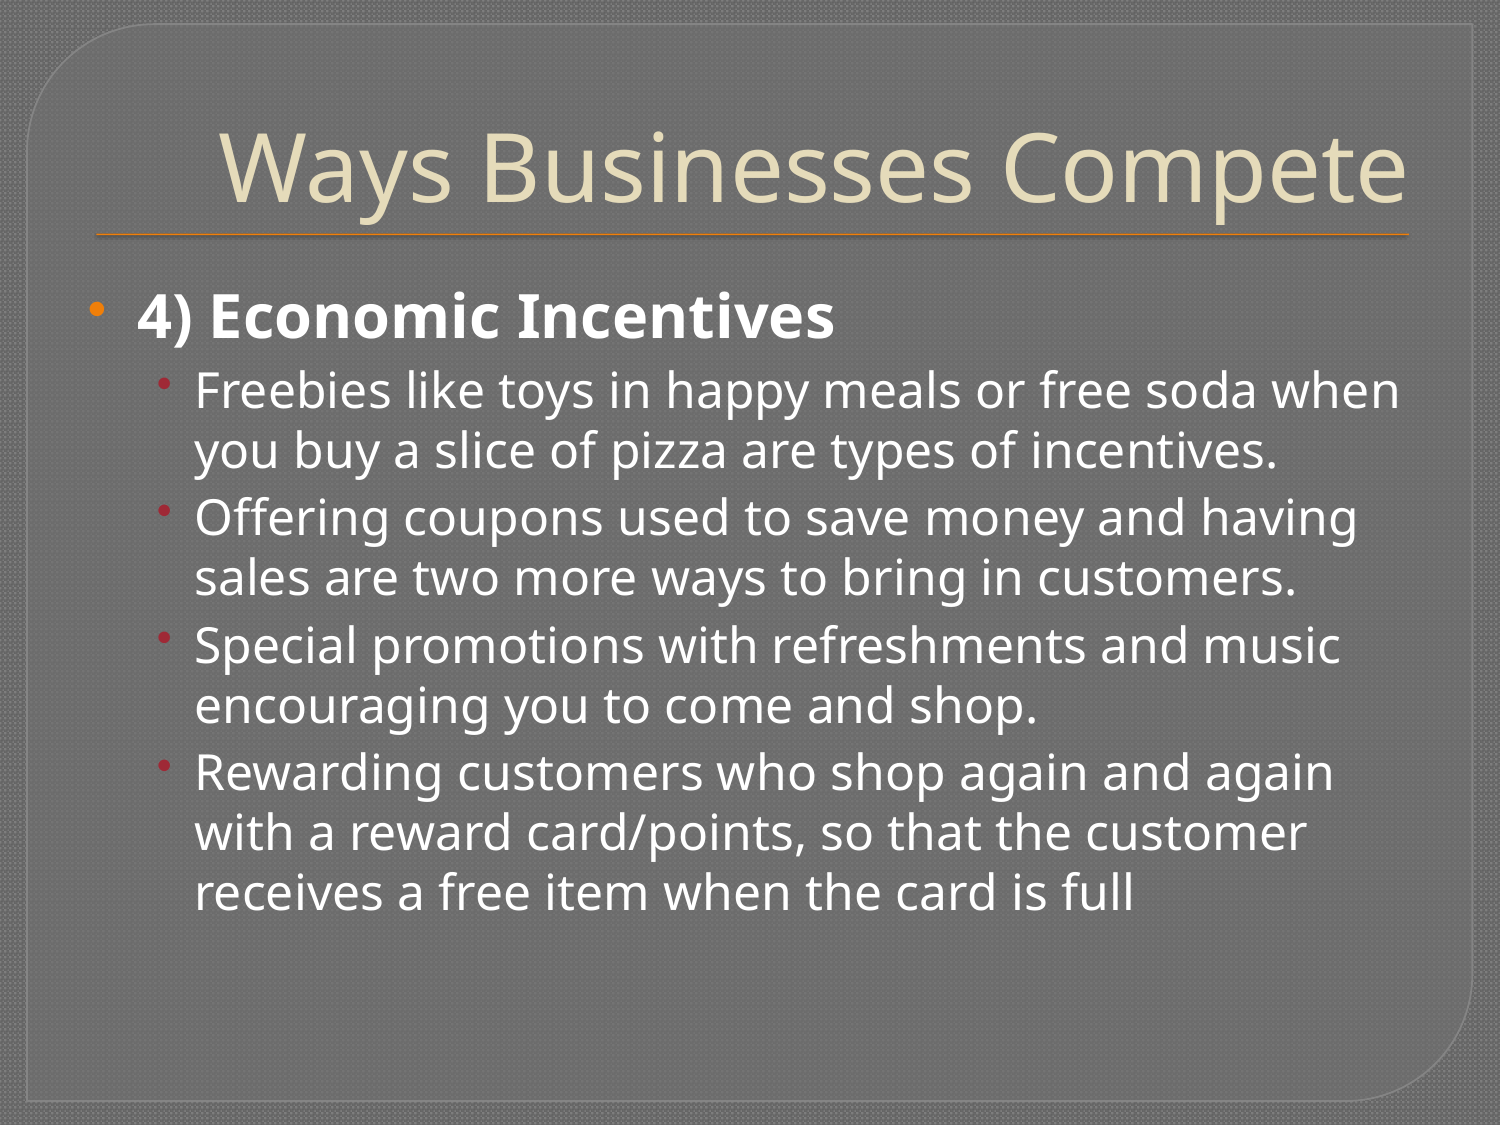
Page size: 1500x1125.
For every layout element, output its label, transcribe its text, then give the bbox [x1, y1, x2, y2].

title Ways Businesses Compete [75, 41, 1425, 230]
list 4) Economic Incentives Freebies like toys in happy meals or free soda when you buy a slice of pizza are types of incentives. Offering coupons used to save money and having sales are two more ways to bring in customers. Special promotions with refreshments and music encouraging you to come and shop. Rewarding customers who shop again and again with a reward card/points, so that the customer receives a free item when the card is full [75, 270, 1425, 1013]
